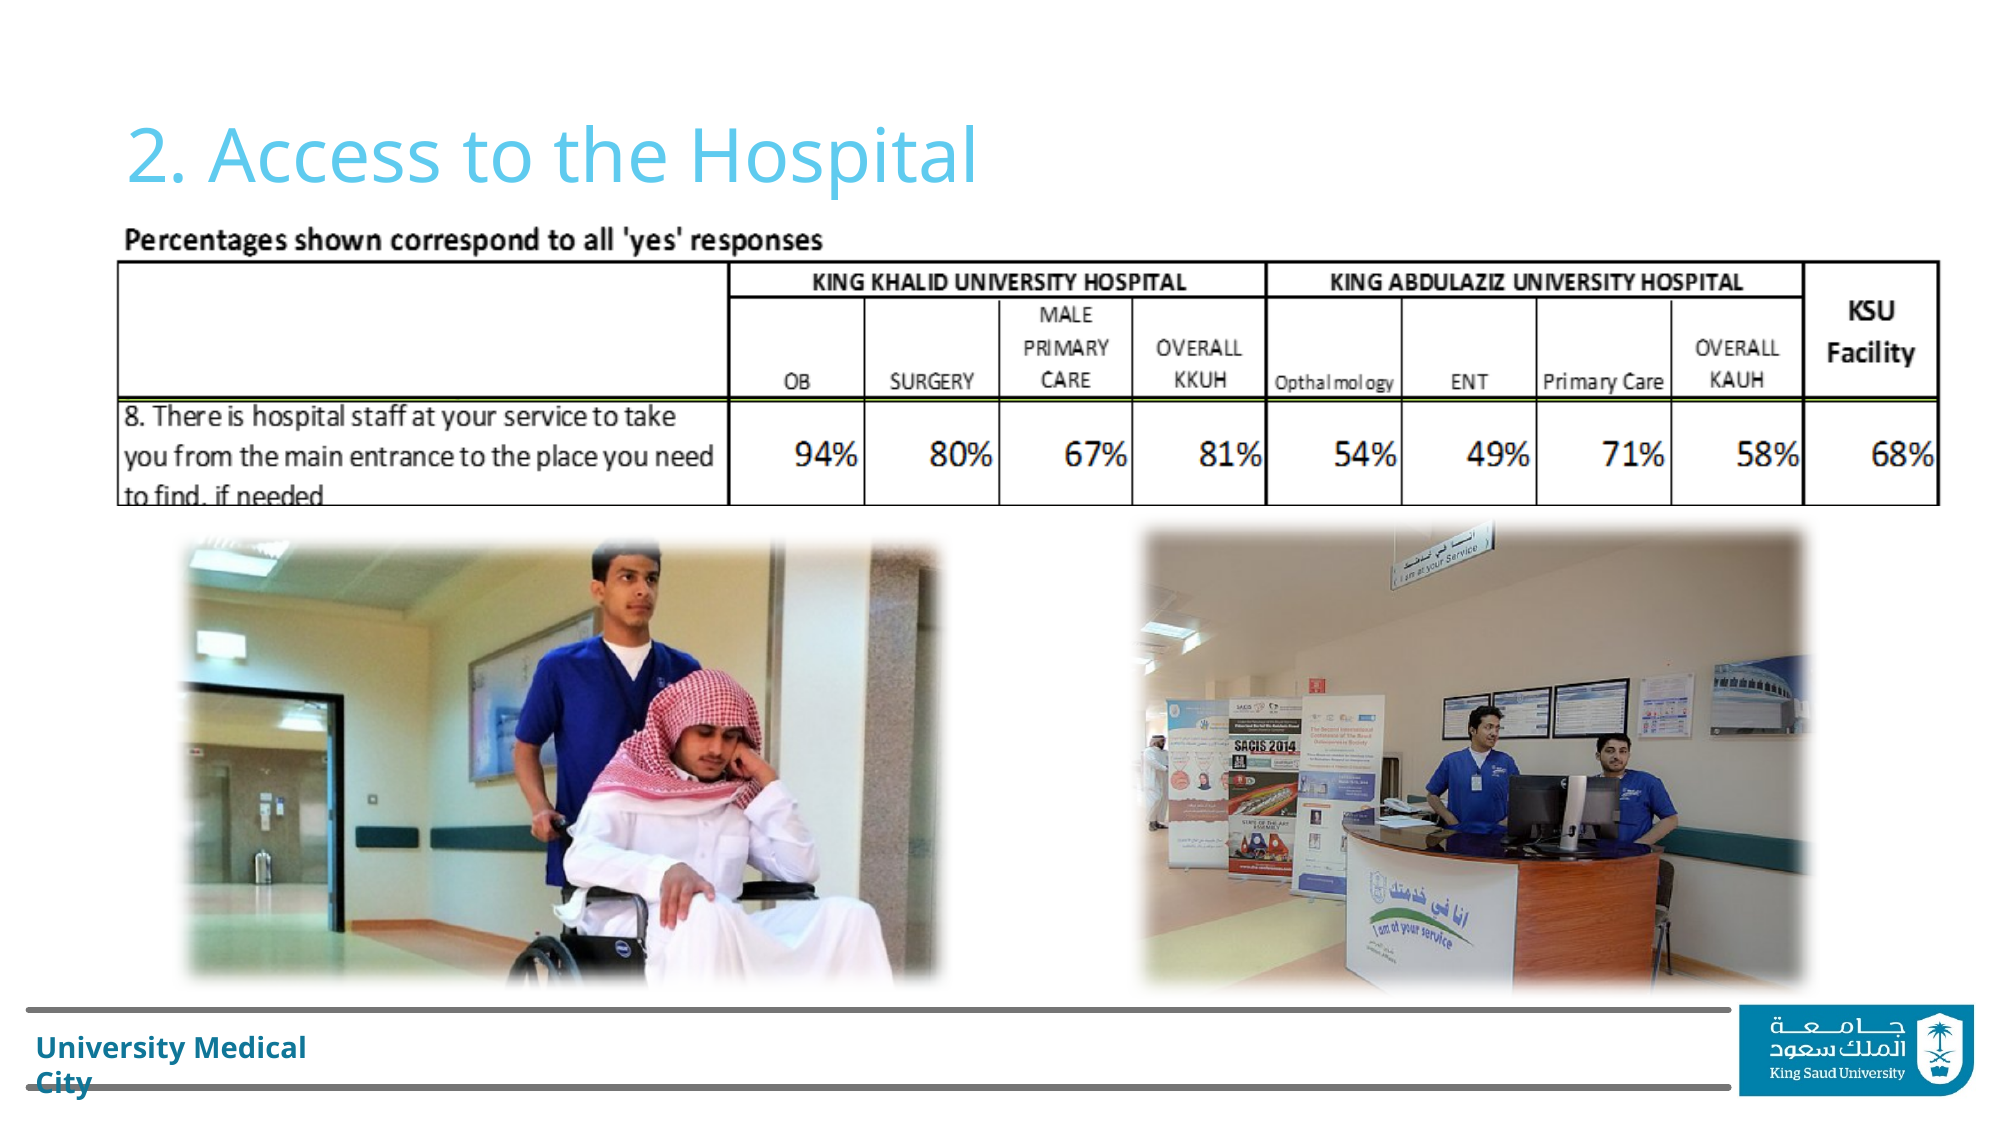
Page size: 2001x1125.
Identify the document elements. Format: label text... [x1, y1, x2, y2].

picture [1126, 512, 1821, 1000]
picture [1737, 1002, 1976, 1099]
picture [171, 531, 953, 992]
picture [104, 222, 1951, 506]
title 2. Access to the Hospital [111, 99, 1522, 220]
